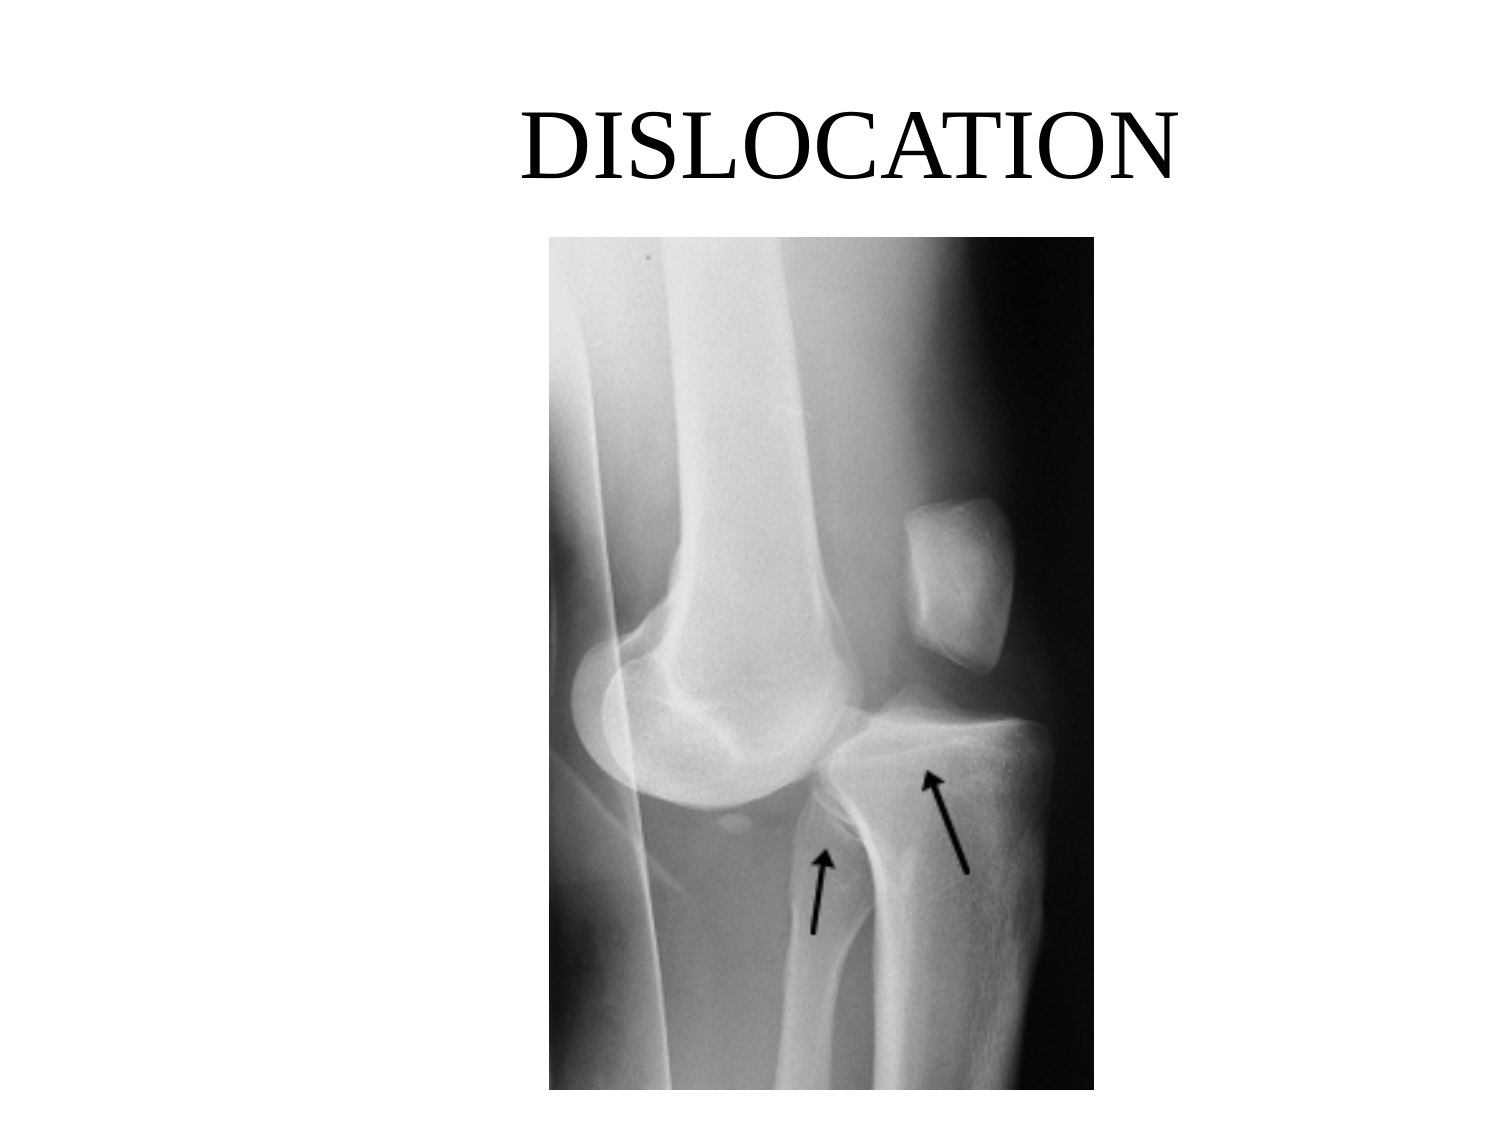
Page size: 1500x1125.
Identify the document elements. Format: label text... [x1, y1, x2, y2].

picture [549, 237, 1094, 1090]
title DISLOCATION [235, 45, 1466, 233]
